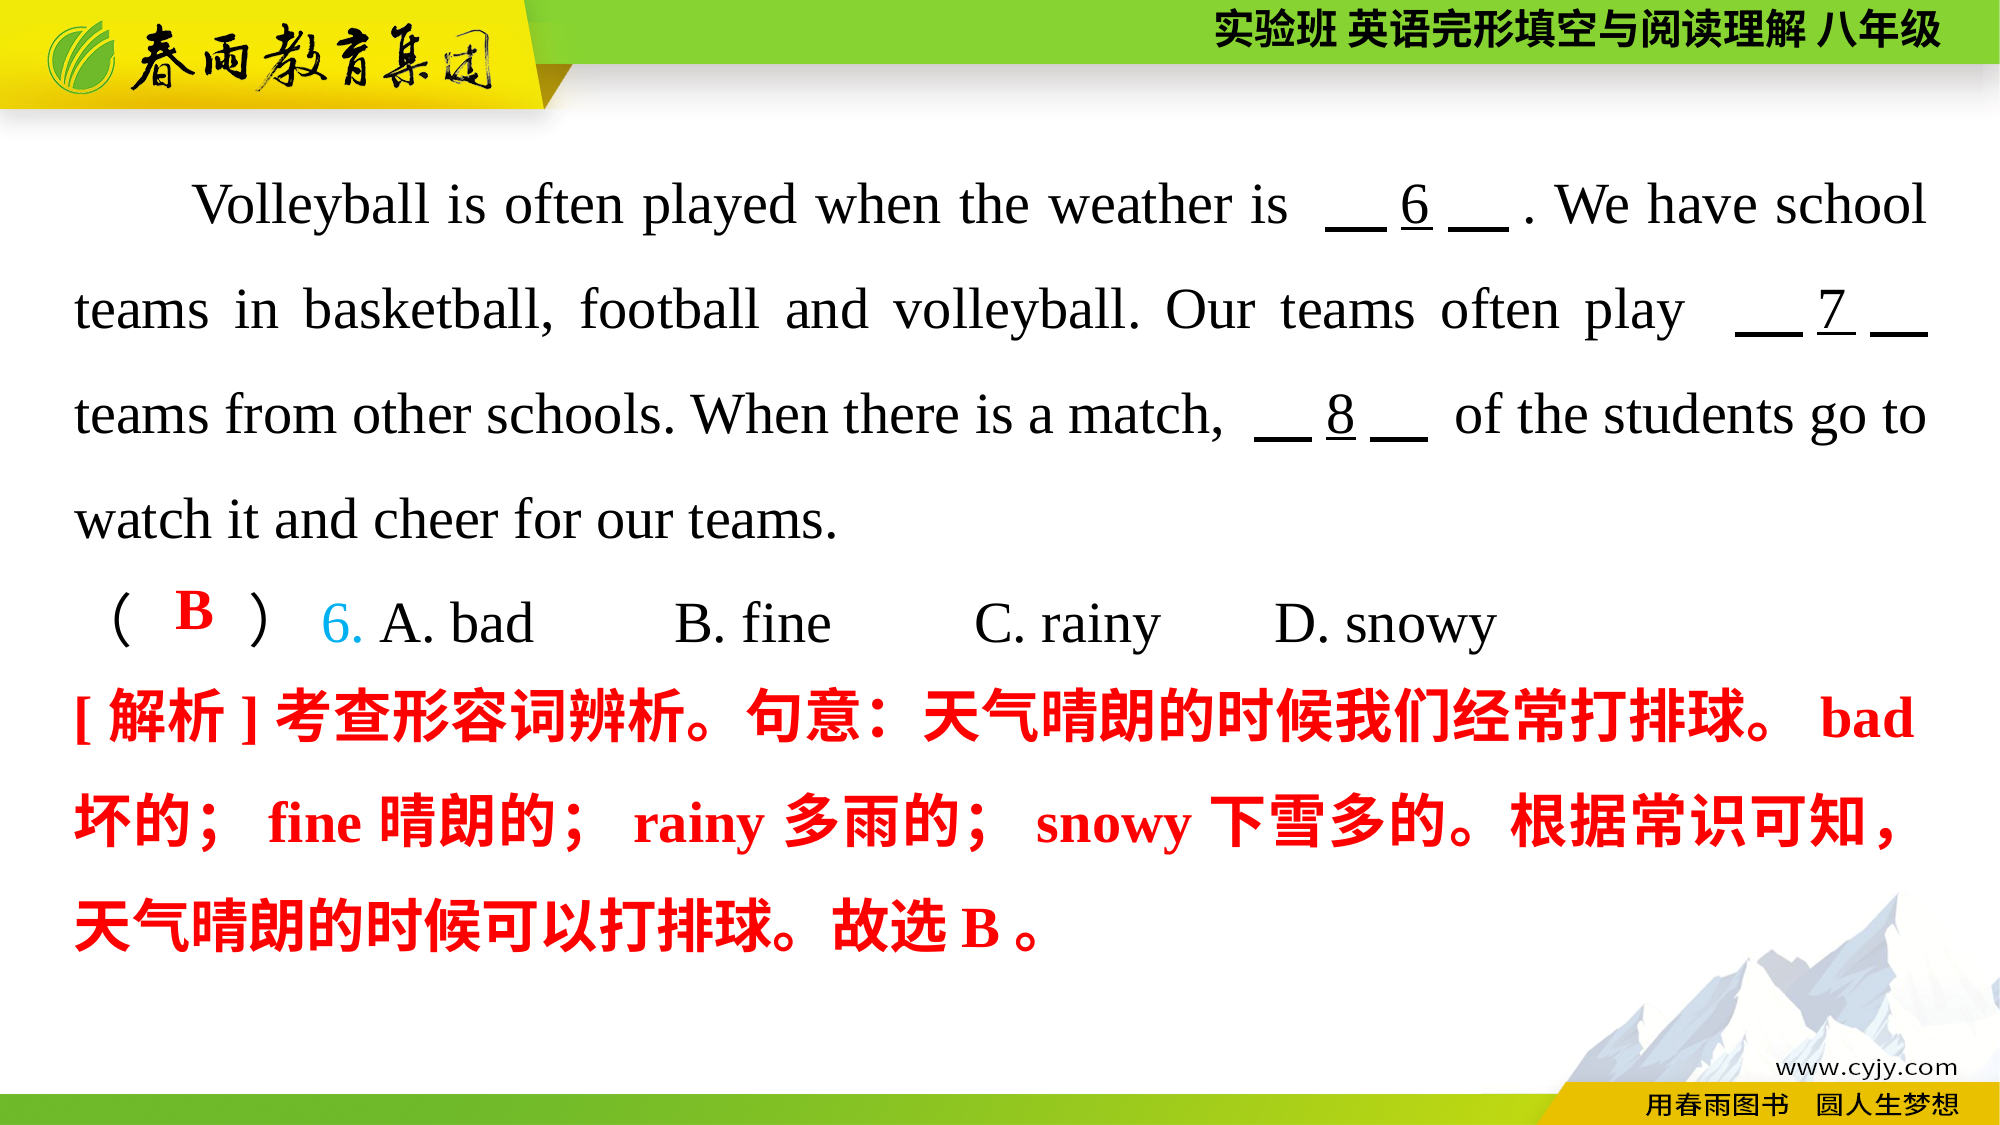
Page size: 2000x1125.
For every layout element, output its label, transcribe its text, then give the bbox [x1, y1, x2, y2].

list Volleyball is often played when the weather is 6 . We have school teams in basketball, football and volleyball. Our teams often play 7 teams from other schools. When there is a match, 8 of the students go to watch it and cheer for our teams. [59, 122, 1944, 541]
text_box [解析]考查形容词辨析。句意：天气晴朗的时候我们经常打排球。bad坏的；fine晴朗的；rainy多雨的；snowy下雪多的。根据常识可知，天气晴朗的时候可以打排球。故选B。 [59, 636, 1944, 967]
picture [0, 0, 2000, 1125]
text_box B [161, 564, 230, 636]
text_box （ ）6. A. bad B. fine C. rainy D. snowy [59, 541, 1944, 636]
